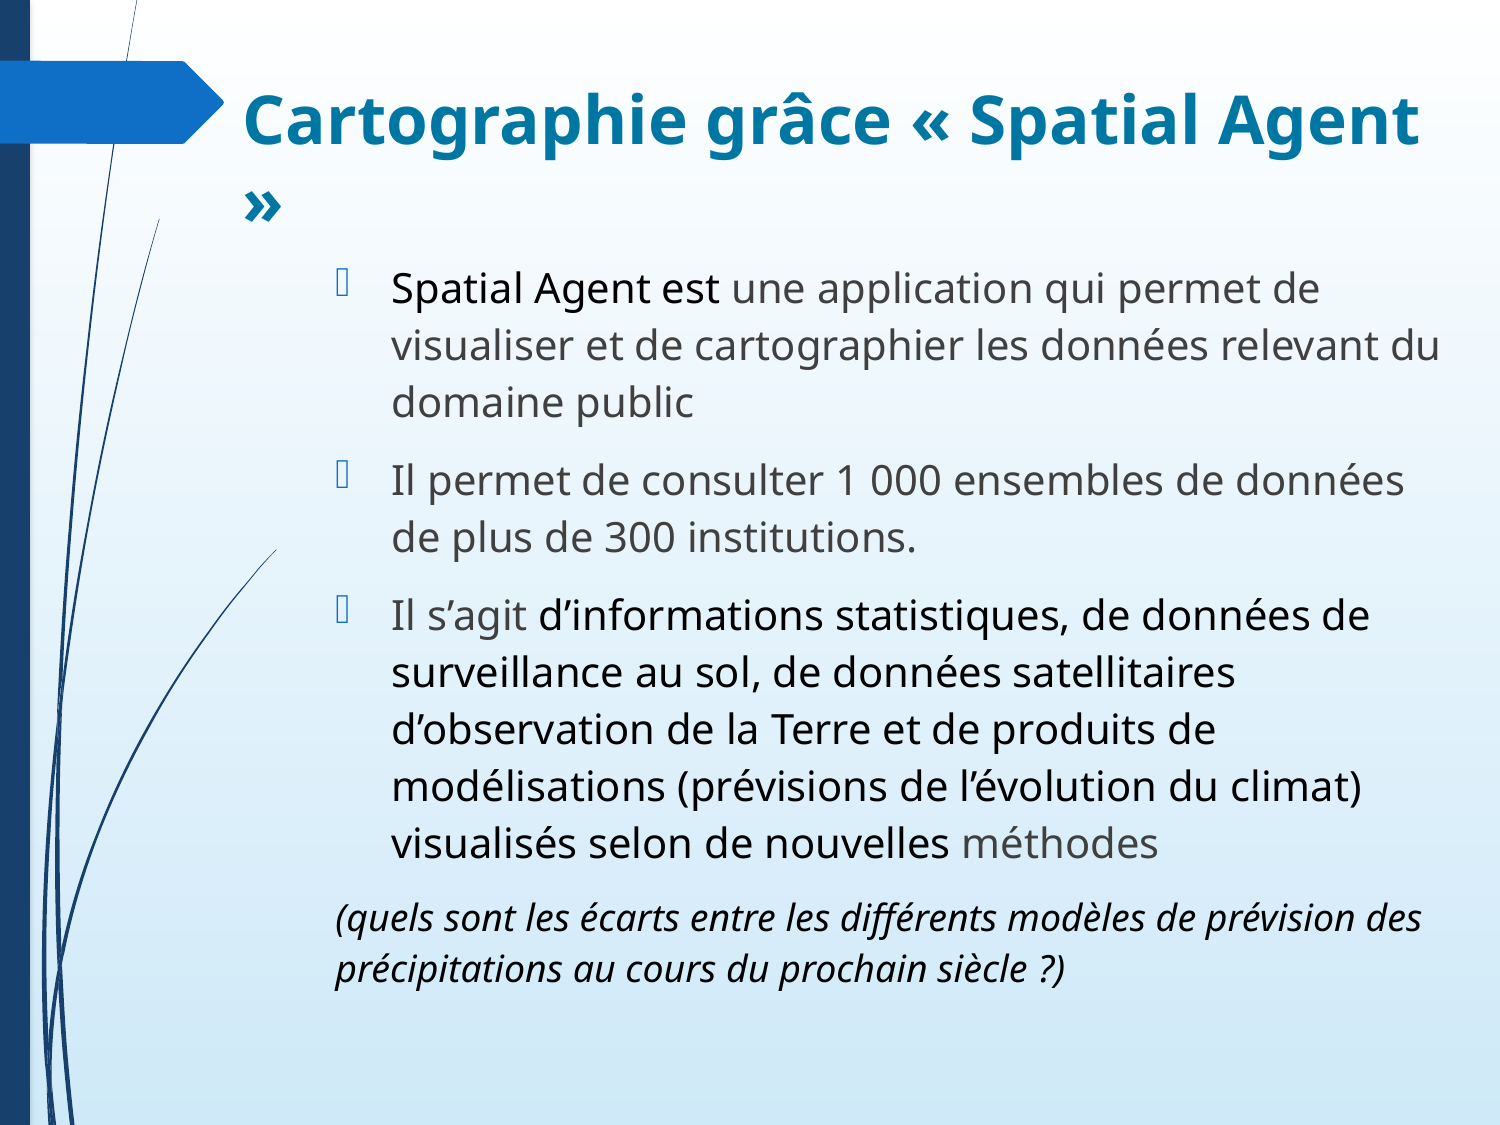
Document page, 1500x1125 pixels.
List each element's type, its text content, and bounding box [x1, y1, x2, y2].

title Cartographie grâce « Spatial Agent » [227, 69, 1475, 248]
list Spatial Agent est une application qui permet de visualiser et de cartographier les données relevant du domaine public Il permet de consulter 1 000 ensembles de données de plus de 300 institutions. Il s’agit d’informations statistiques, de données de surveillance au sol, de données satellitaires d’observation de la Terre et de produits de modélisations (prévisions de l’évolution du climat) visualisés selon de nouvelles méthodes (quels sont les écarts entre les différents modèles de prévision des précipitations au cours du prochain siècle ?) [320, 247, 1475, 1096]
